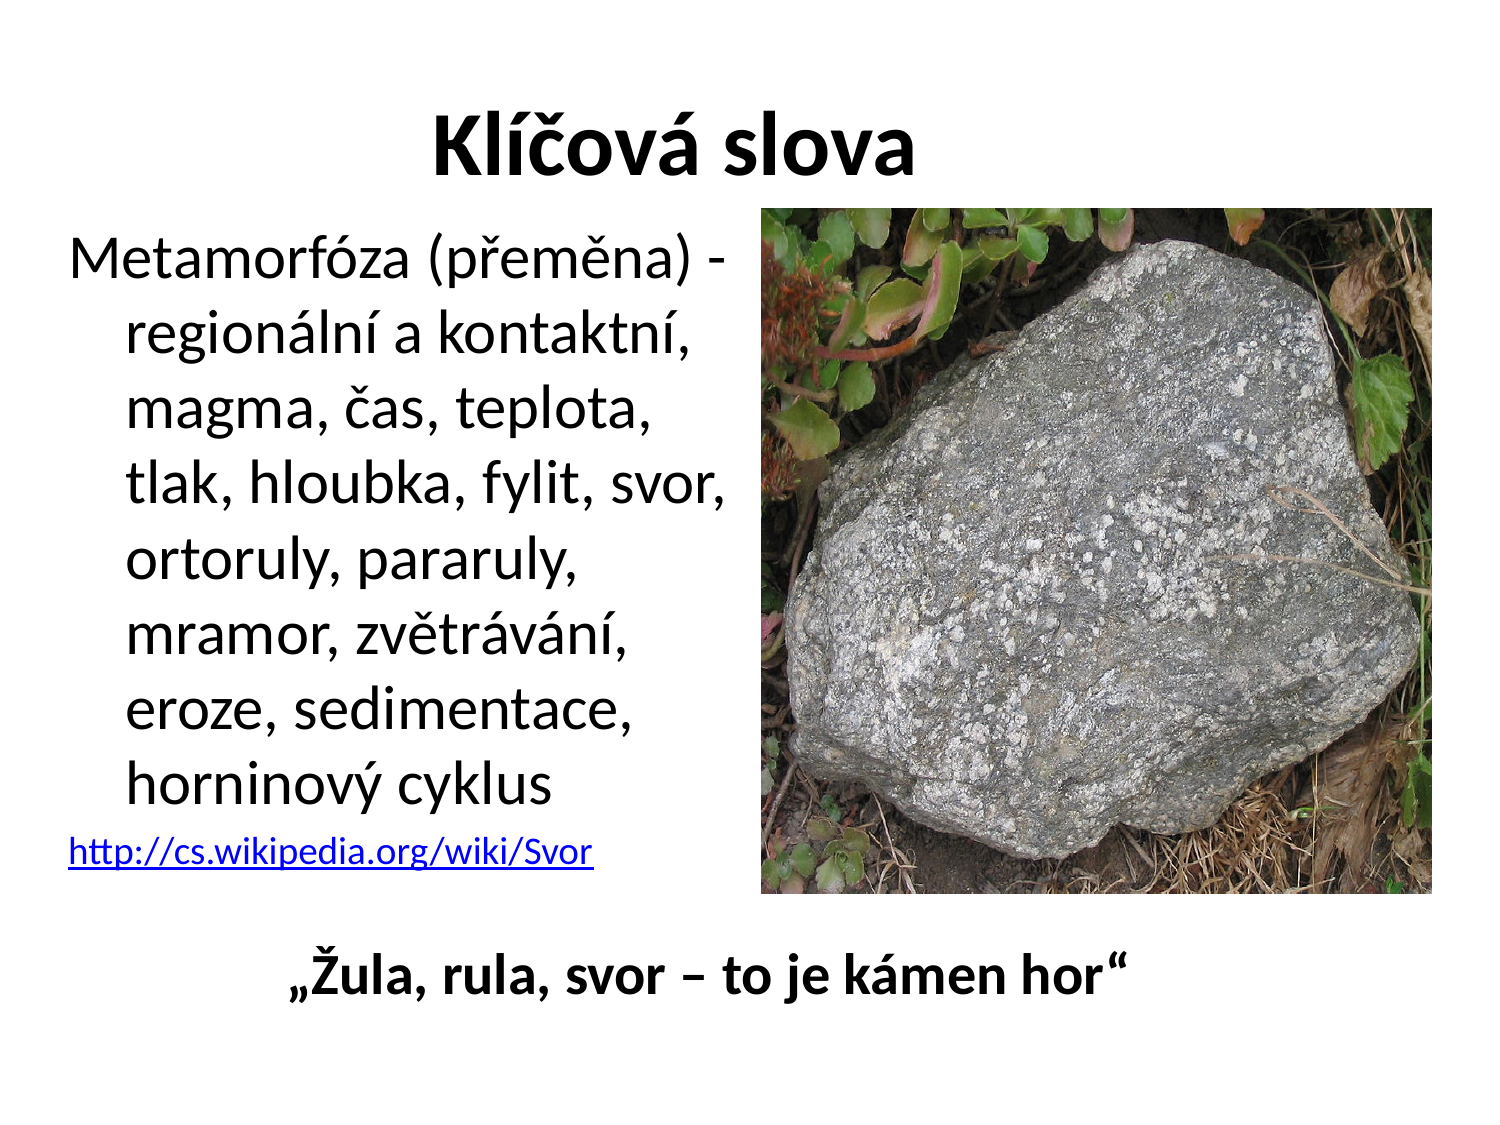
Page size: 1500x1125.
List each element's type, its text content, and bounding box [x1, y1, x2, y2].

title Klíčová slova [0, 45, 1350, 233]
picture [761, 207, 1433, 894]
list Metamorfóza (přeměna) - regionální a kontaktní, magma, čas, teplota, tlak, hloubka, fylit, svor, ortoruly, pararuly, mramor, zvětrávání, eroze, sedimentace, horninový cyklus http://cs.wikipedia.org/wiki/Svor [53, 208, 744, 934]
text_box „Žula, rula, svor – to je kámen hor“ [135, 928, 1282, 1014]
